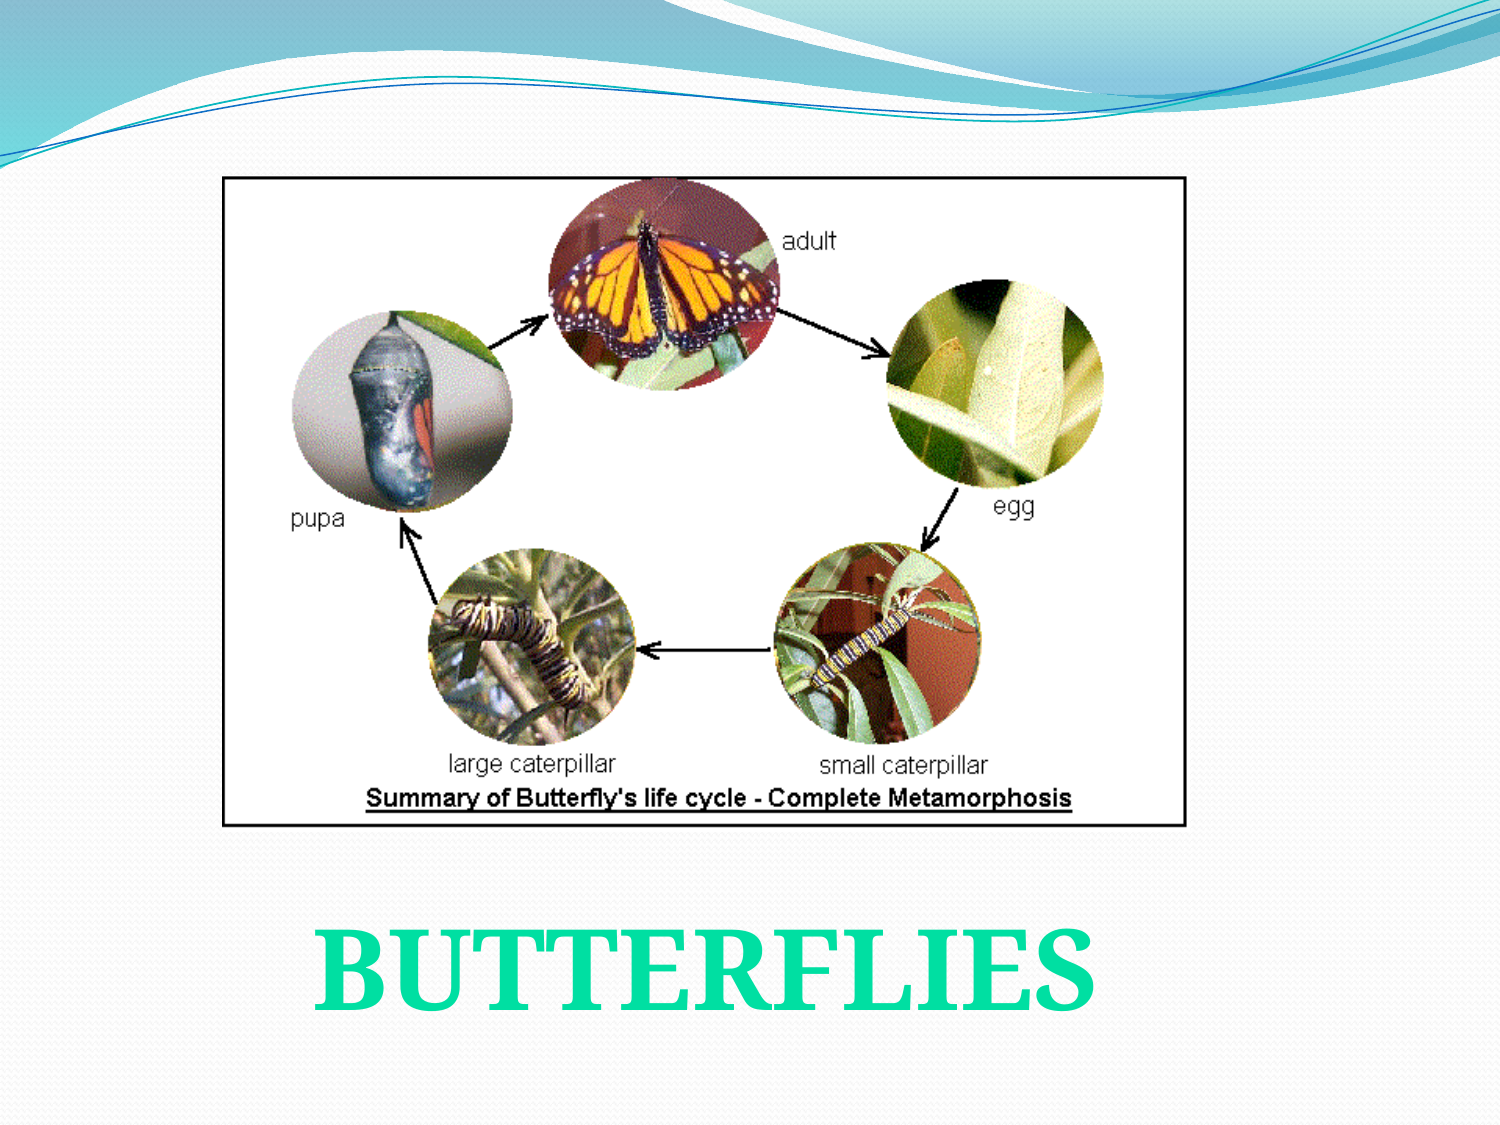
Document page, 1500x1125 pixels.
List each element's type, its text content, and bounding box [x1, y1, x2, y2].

text_box Butterflies [297, 890, 1115, 1041]
picture [222, 175, 1190, 833]
